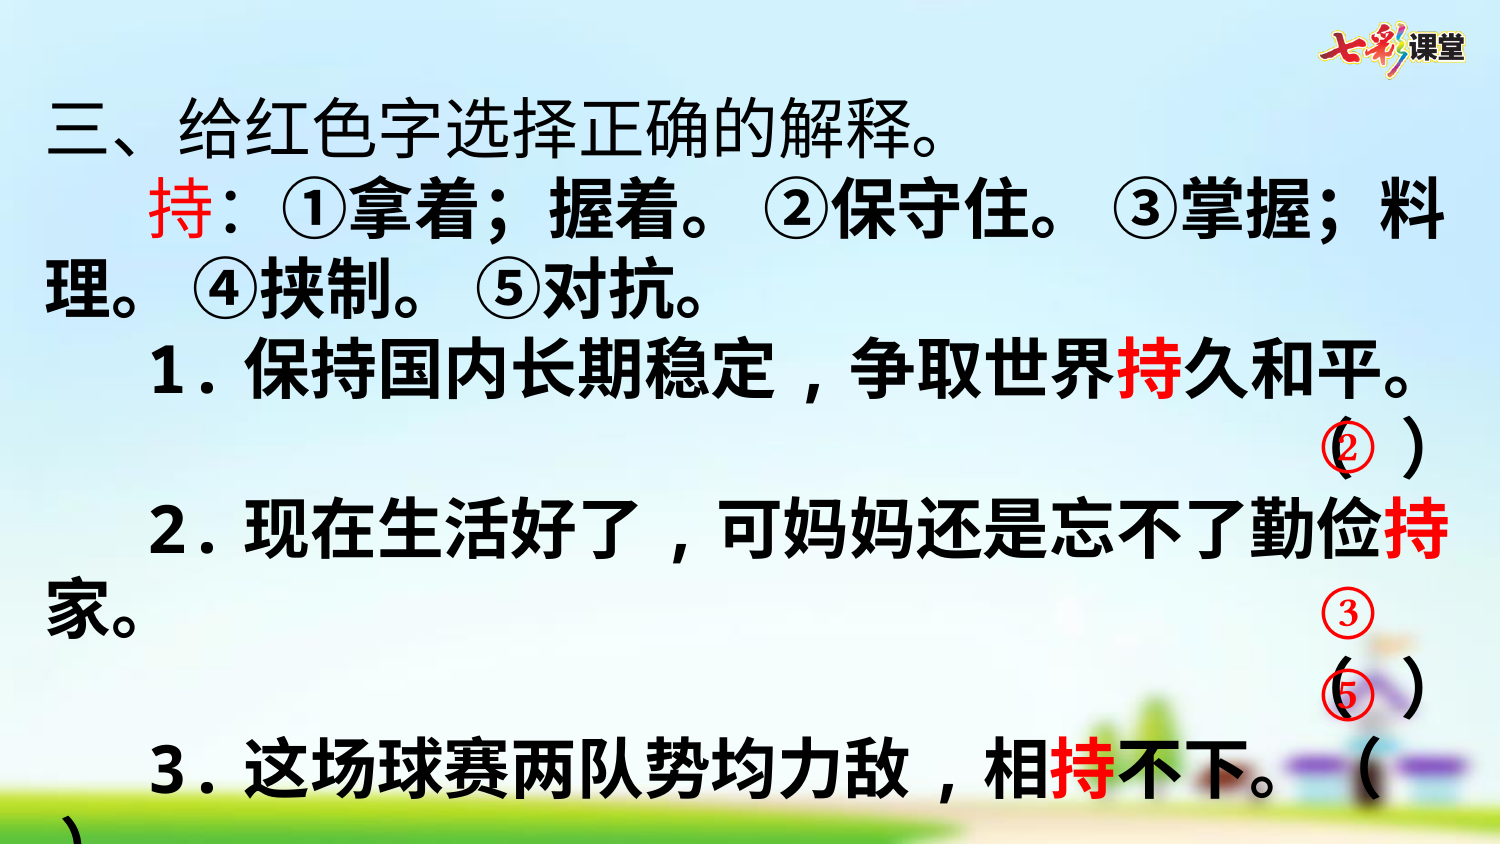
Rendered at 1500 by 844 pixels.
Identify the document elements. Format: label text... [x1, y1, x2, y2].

text_box 三、给红色字选择正确的解释。 持：①拿着；握着。 ②保守住。 ③掌握；料理。 ④挟制。 ⑤对抗。 1.保持国内长期稳定,争取世界持久和平。 （ ） 2.现在生活好了,可妈妈还是忘不了勤俭持家。 （ ） 3.这场球赛两队势均力敌,相持不下。（ ） [29, 79, 1483, 844]
picture [0, 0, 1500, 844]
text_box ② [1305, 394, 1424, 490]
text_box ⑤ [1305, 642, 1424, 738]
text_box ③ [1305, 560, 1424, 642]
